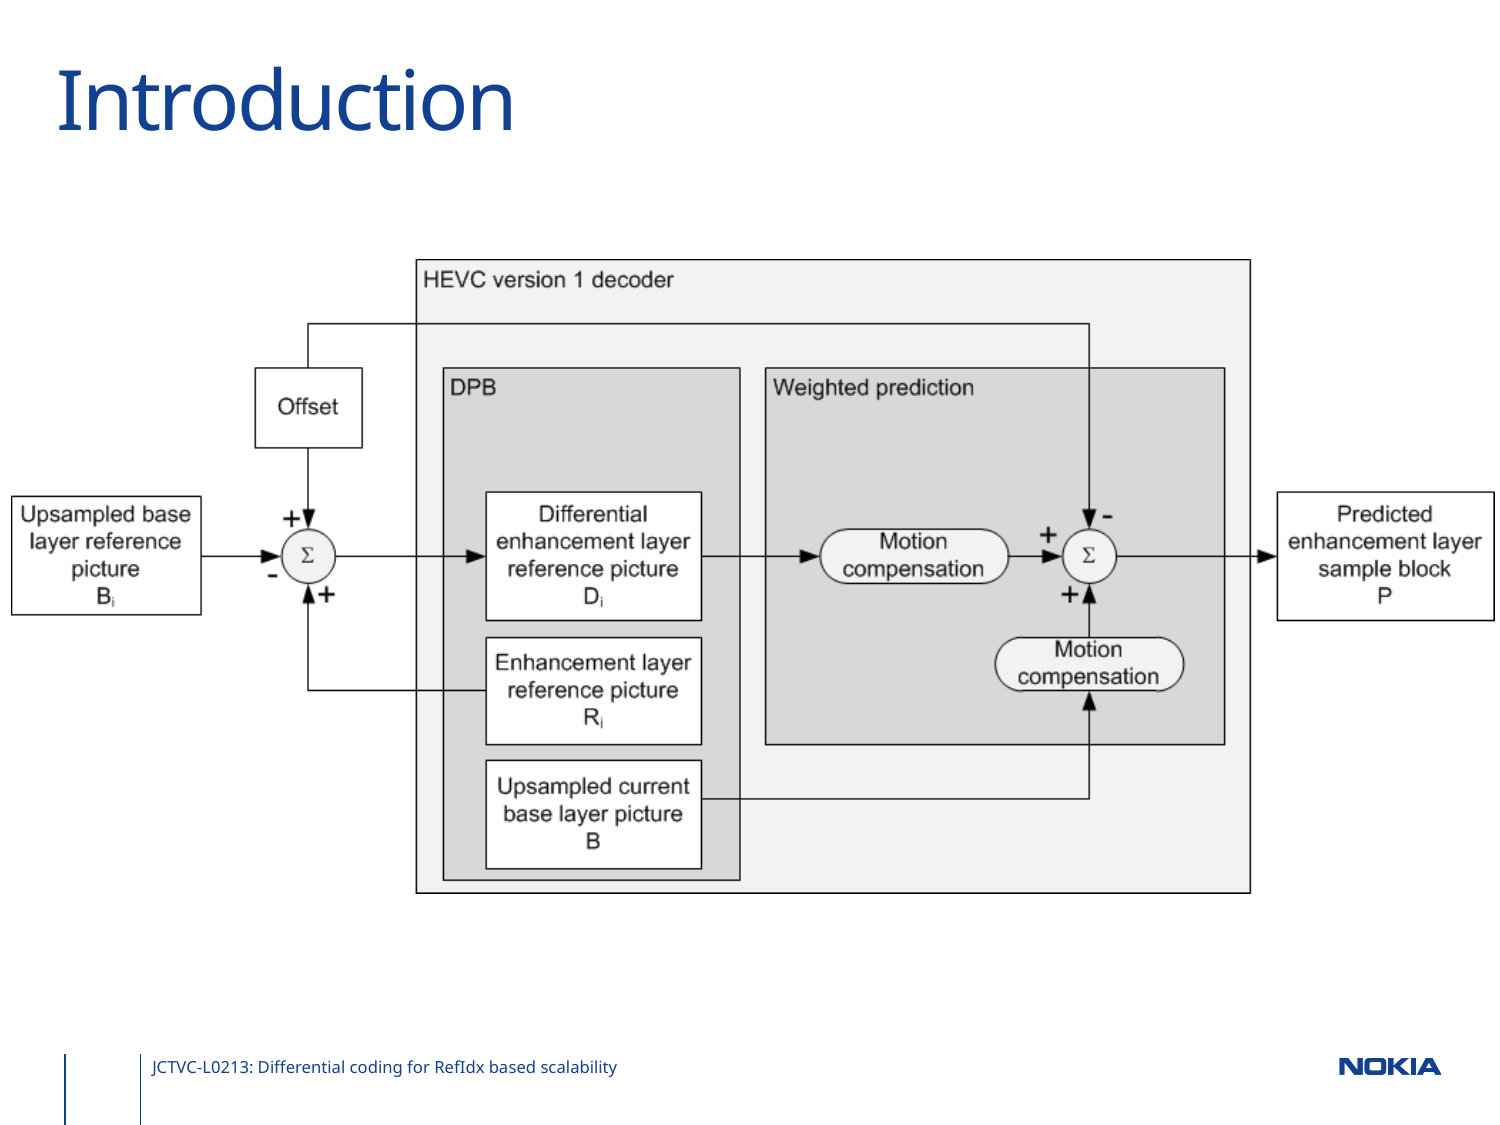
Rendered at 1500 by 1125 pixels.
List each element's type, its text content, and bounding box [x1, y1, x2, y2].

title Introduction [56, 47, 1433, 149]
picture [11, 259, 1495, 894]
footer JCTVC-L0213: Differential coding for RefIdx based scalability [152, 1057, 1231, 1079]
